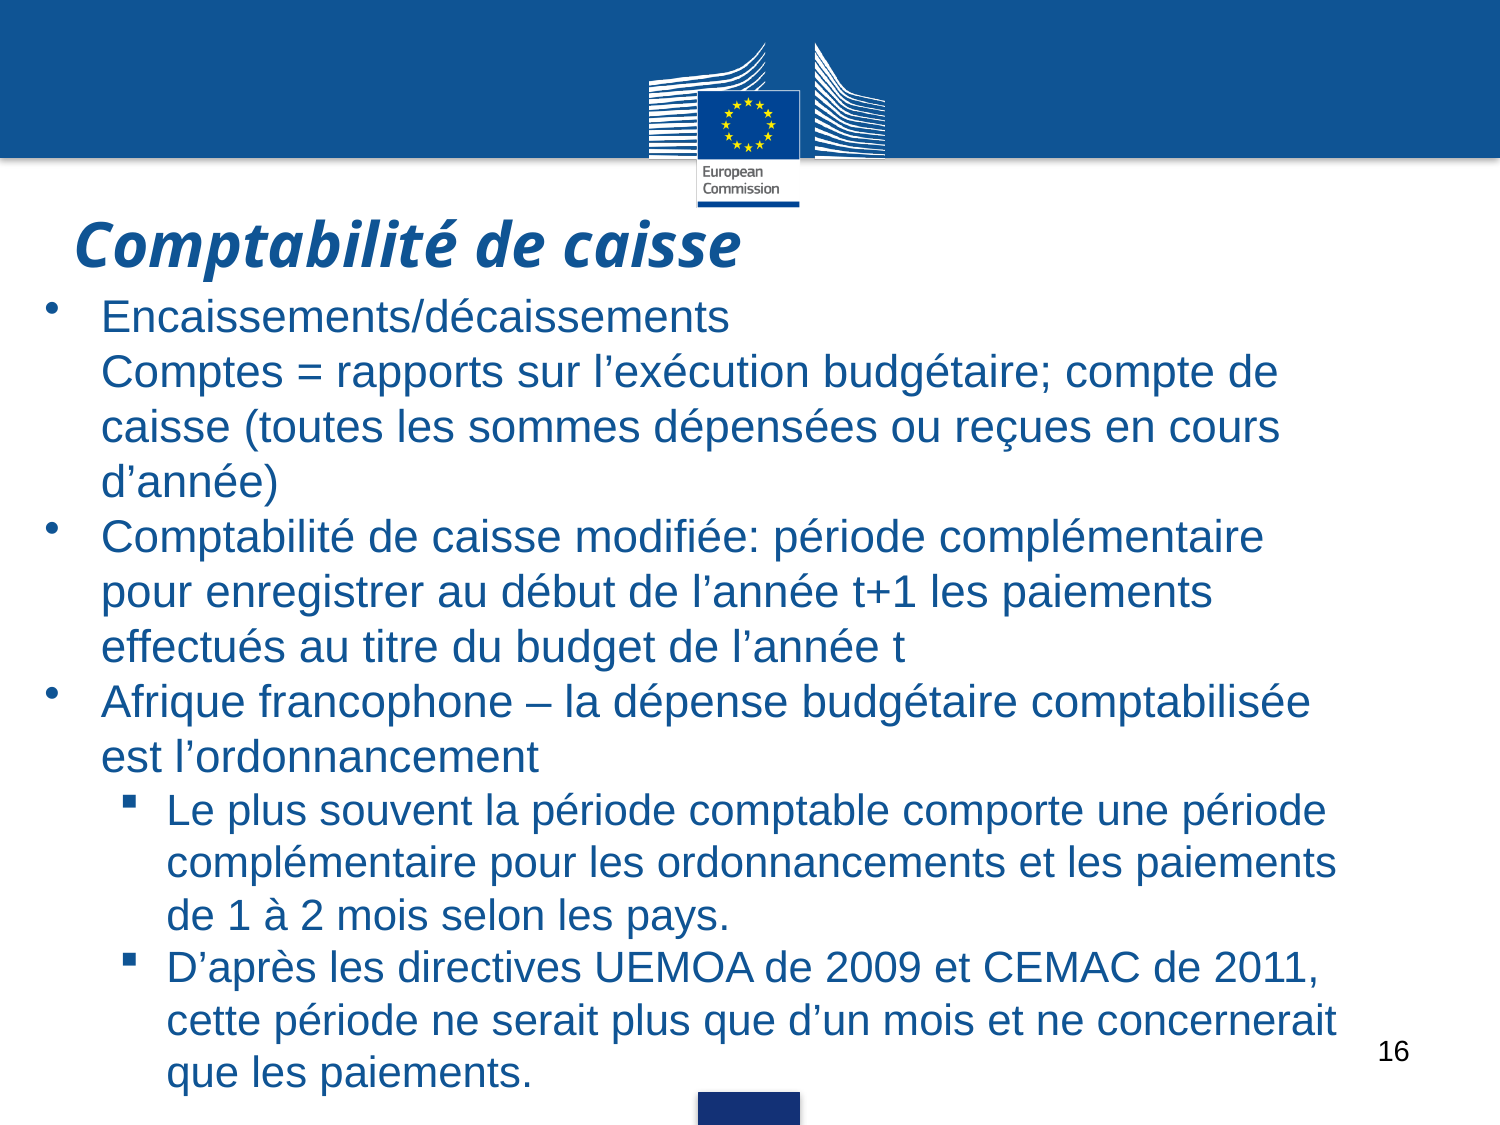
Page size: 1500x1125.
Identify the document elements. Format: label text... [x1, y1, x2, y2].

picture [649, 42, 885, 172]
list Encaissements/décaissements Comptes = rapports sur l’exécution budgétaire; compte de caisse (toutes les sommes dépensées ou reçues en cours d’année) Comptabilité de caisse modifiée: période complémentaire pour enregistrer au début de l’année t+1 les paiements effectués au titre du budget de l’année t Afrique francophone – la dépense budgétaire comptabilisée est l’ordonnancement Le plus souvent la période comptable comporte une période complémentaire pour les ordonnancements et les paiements de 1 à 2 mois selon les pays. D’après les directives UEMOA de 2009 et CEMAC de 2011, cette période ne serait plus que d’un mois et ne concernerait que les paiements. [29, 312, 1380, 911]
title Comptabilité de caisse [0, 172, 1500, 312]
slide_number 16 [1074, 1024, 1426, 1103]
